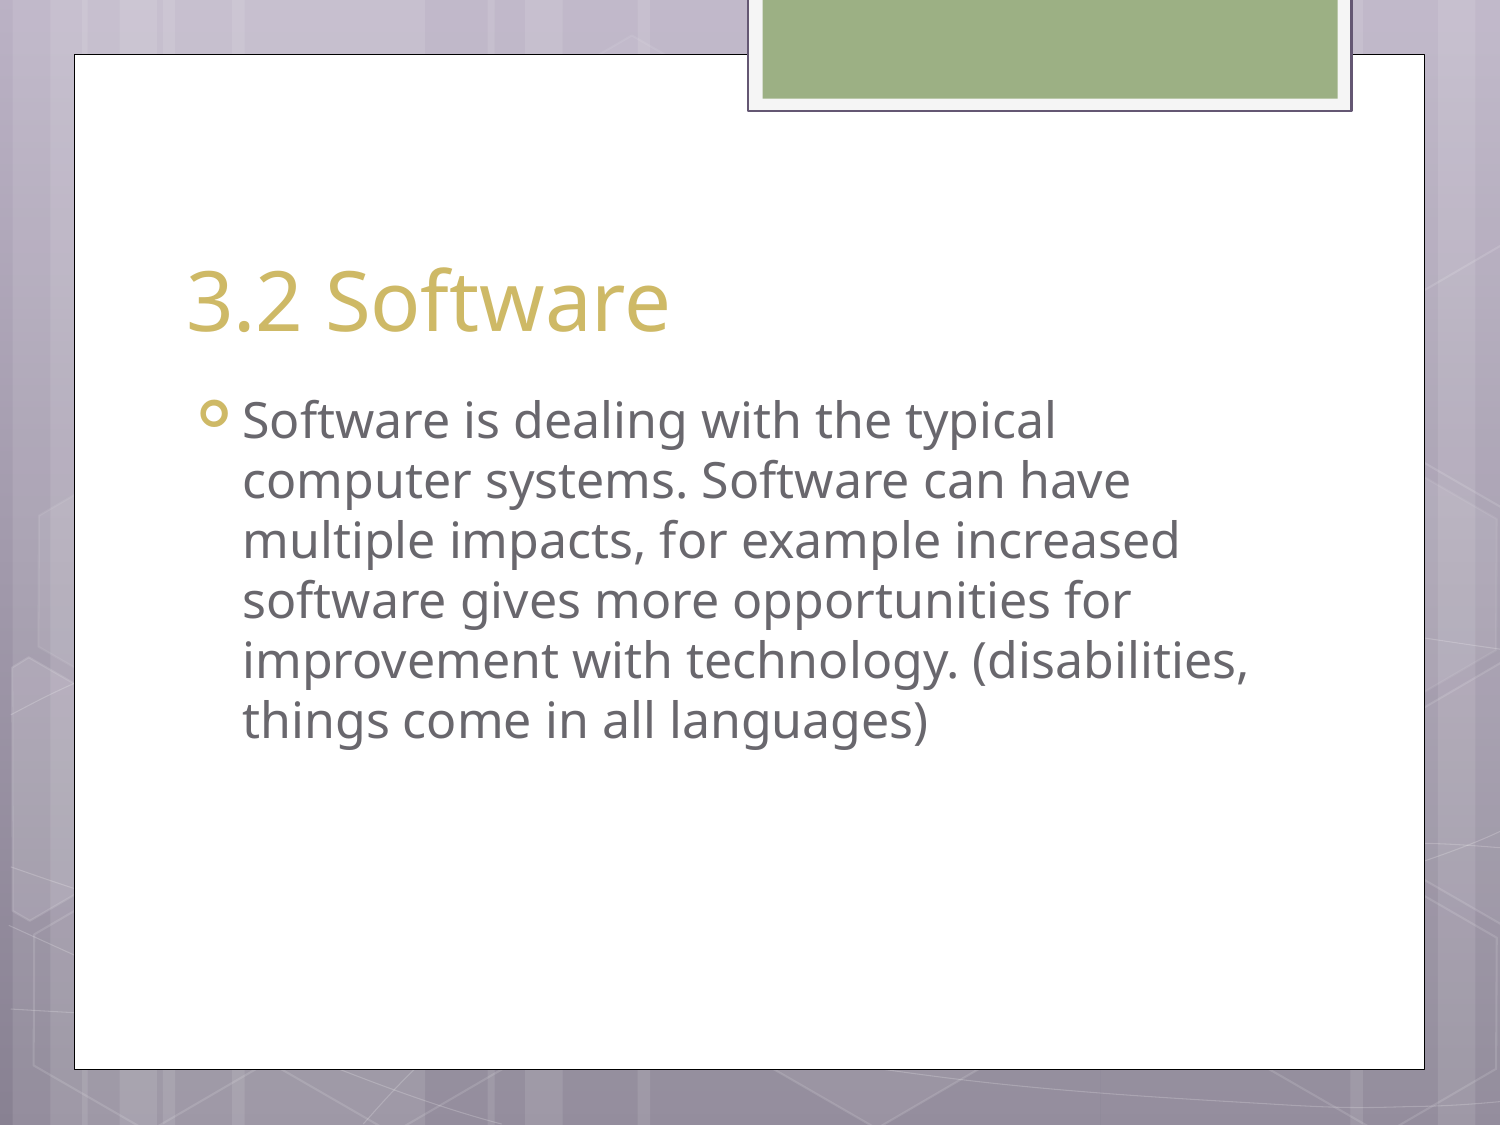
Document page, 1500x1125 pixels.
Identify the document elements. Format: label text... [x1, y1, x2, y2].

title 3.2 Software [171, 168, 1324, 357]
list Software is dealing with the typical computer systems. Software can have multiple impacts, for example increased software gives more opportunities for improvement with technology. (disabilities, things come in all languages) [171, 381, 1283, 957]
